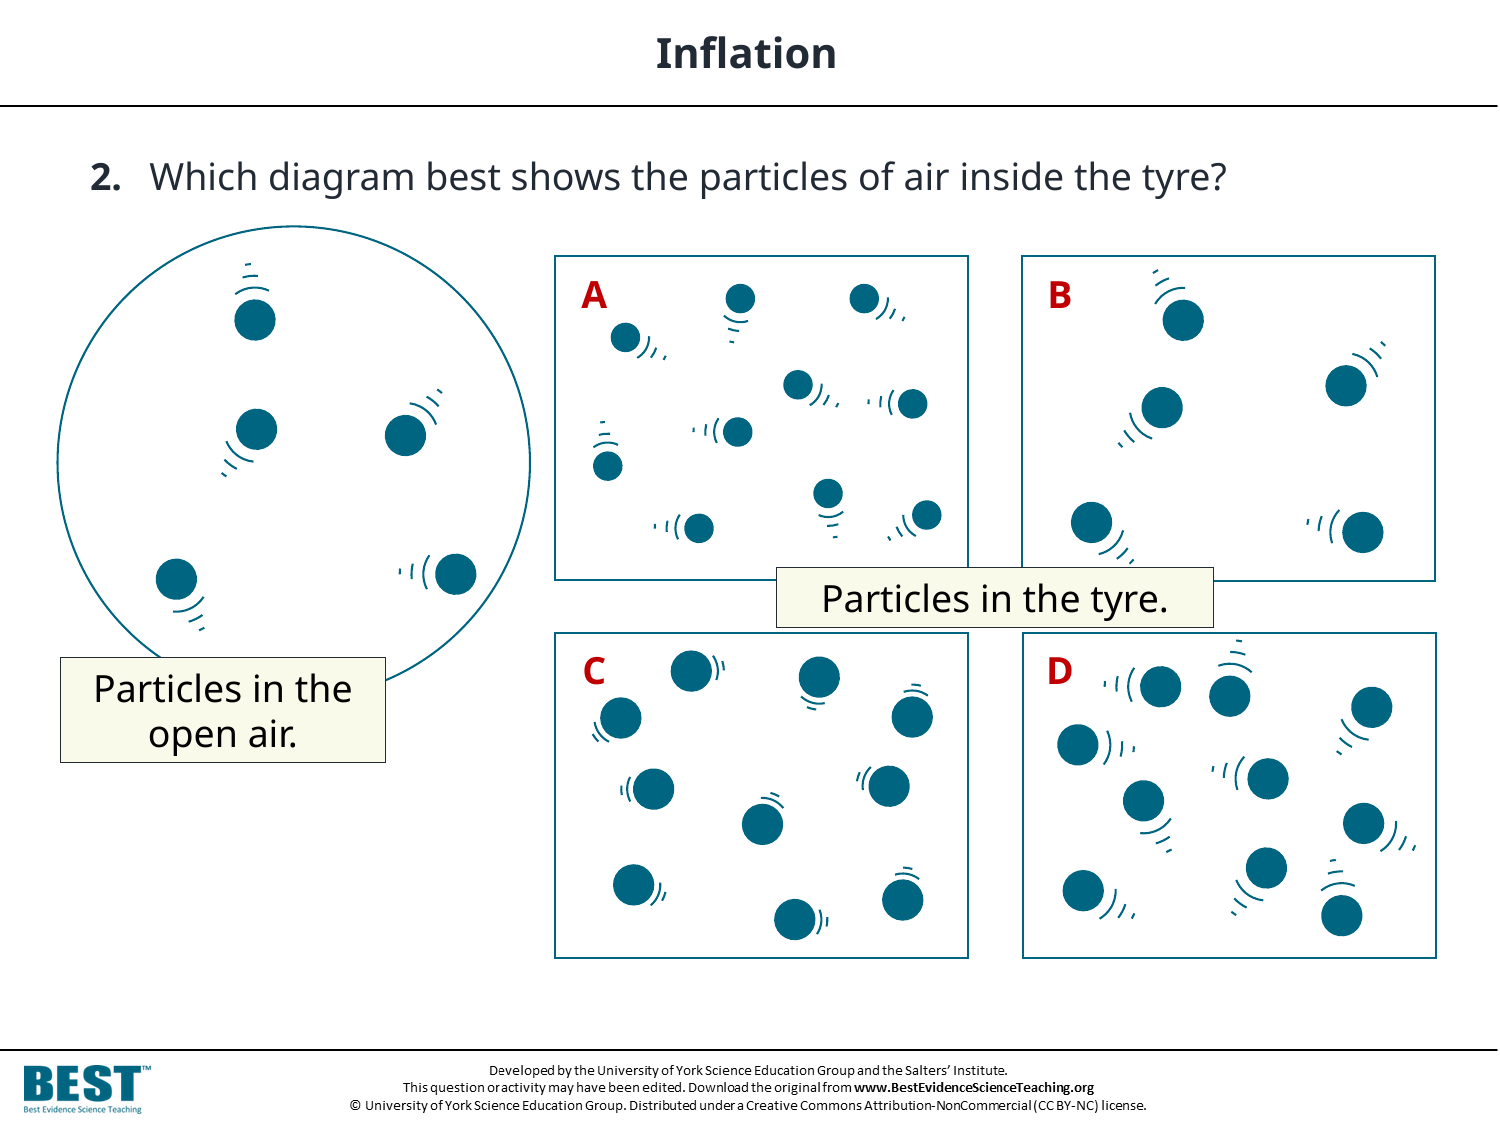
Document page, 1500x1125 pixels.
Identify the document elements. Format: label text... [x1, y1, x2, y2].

picture [0, 105, 1498, 1125]
text_box Inflation [23, 4, 1471, 99]
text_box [57, 226, 1437, 972]
